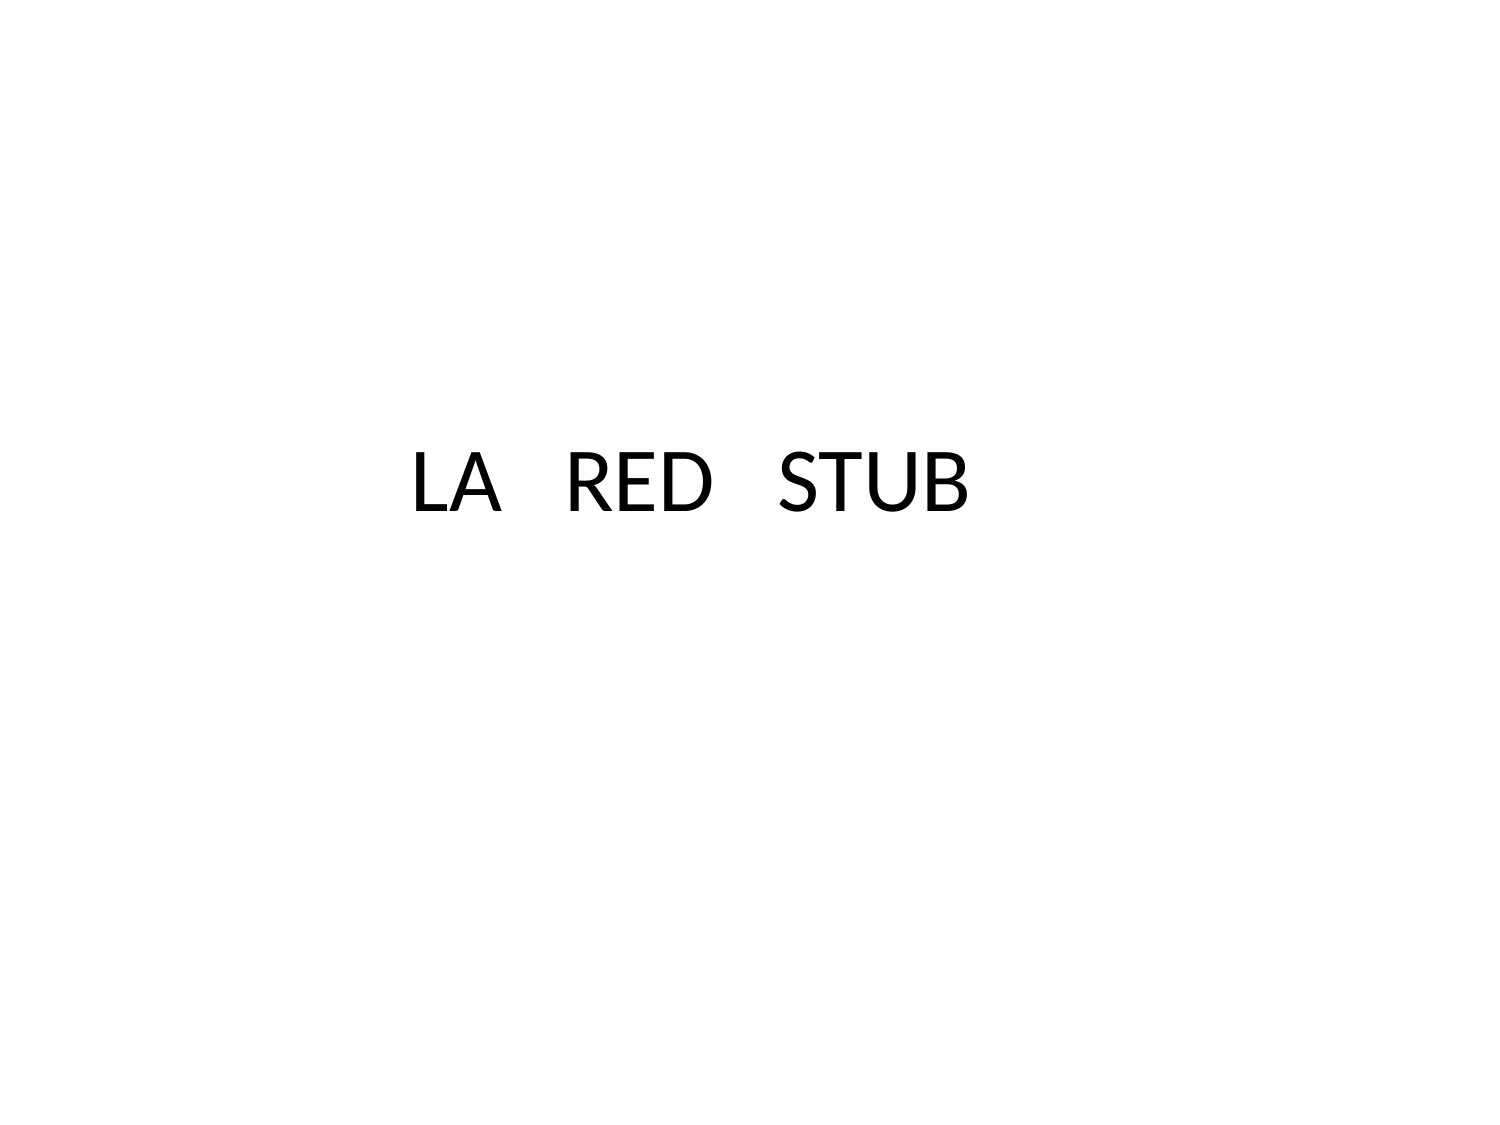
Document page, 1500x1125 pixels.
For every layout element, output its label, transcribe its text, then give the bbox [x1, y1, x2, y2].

text_box LA RED STUB [396, 412, 1324, 537]
